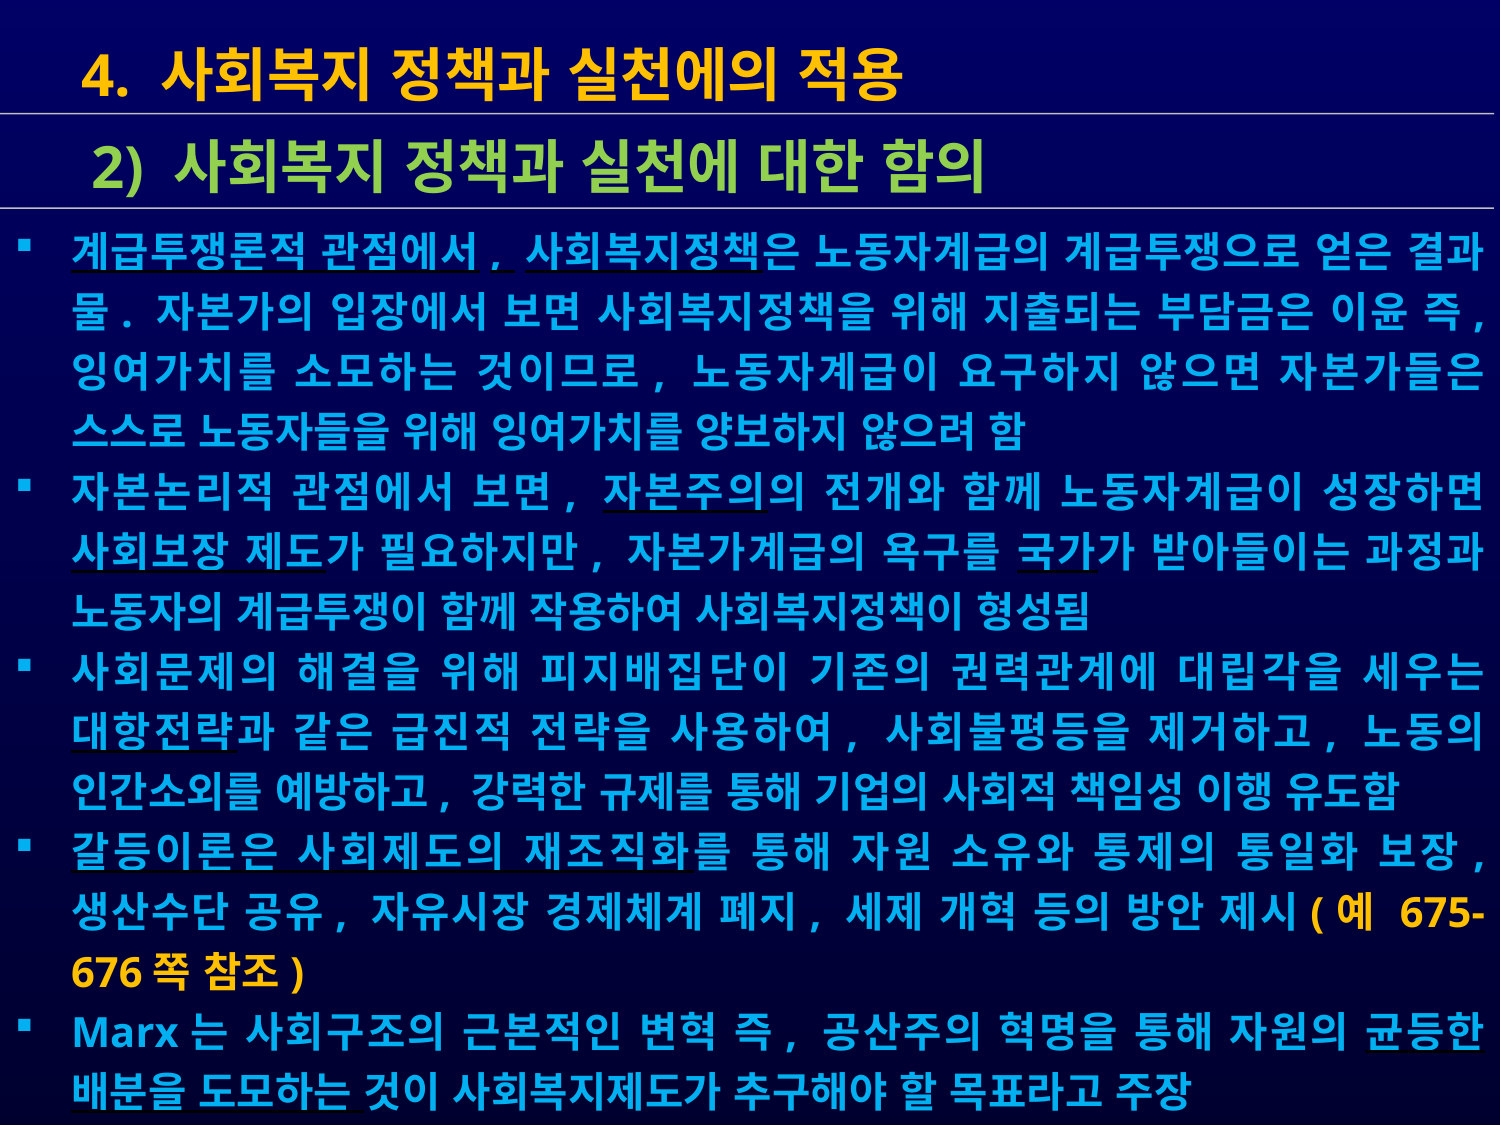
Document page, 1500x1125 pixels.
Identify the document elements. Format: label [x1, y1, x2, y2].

text_box [0, 30, 1500, 1125]
